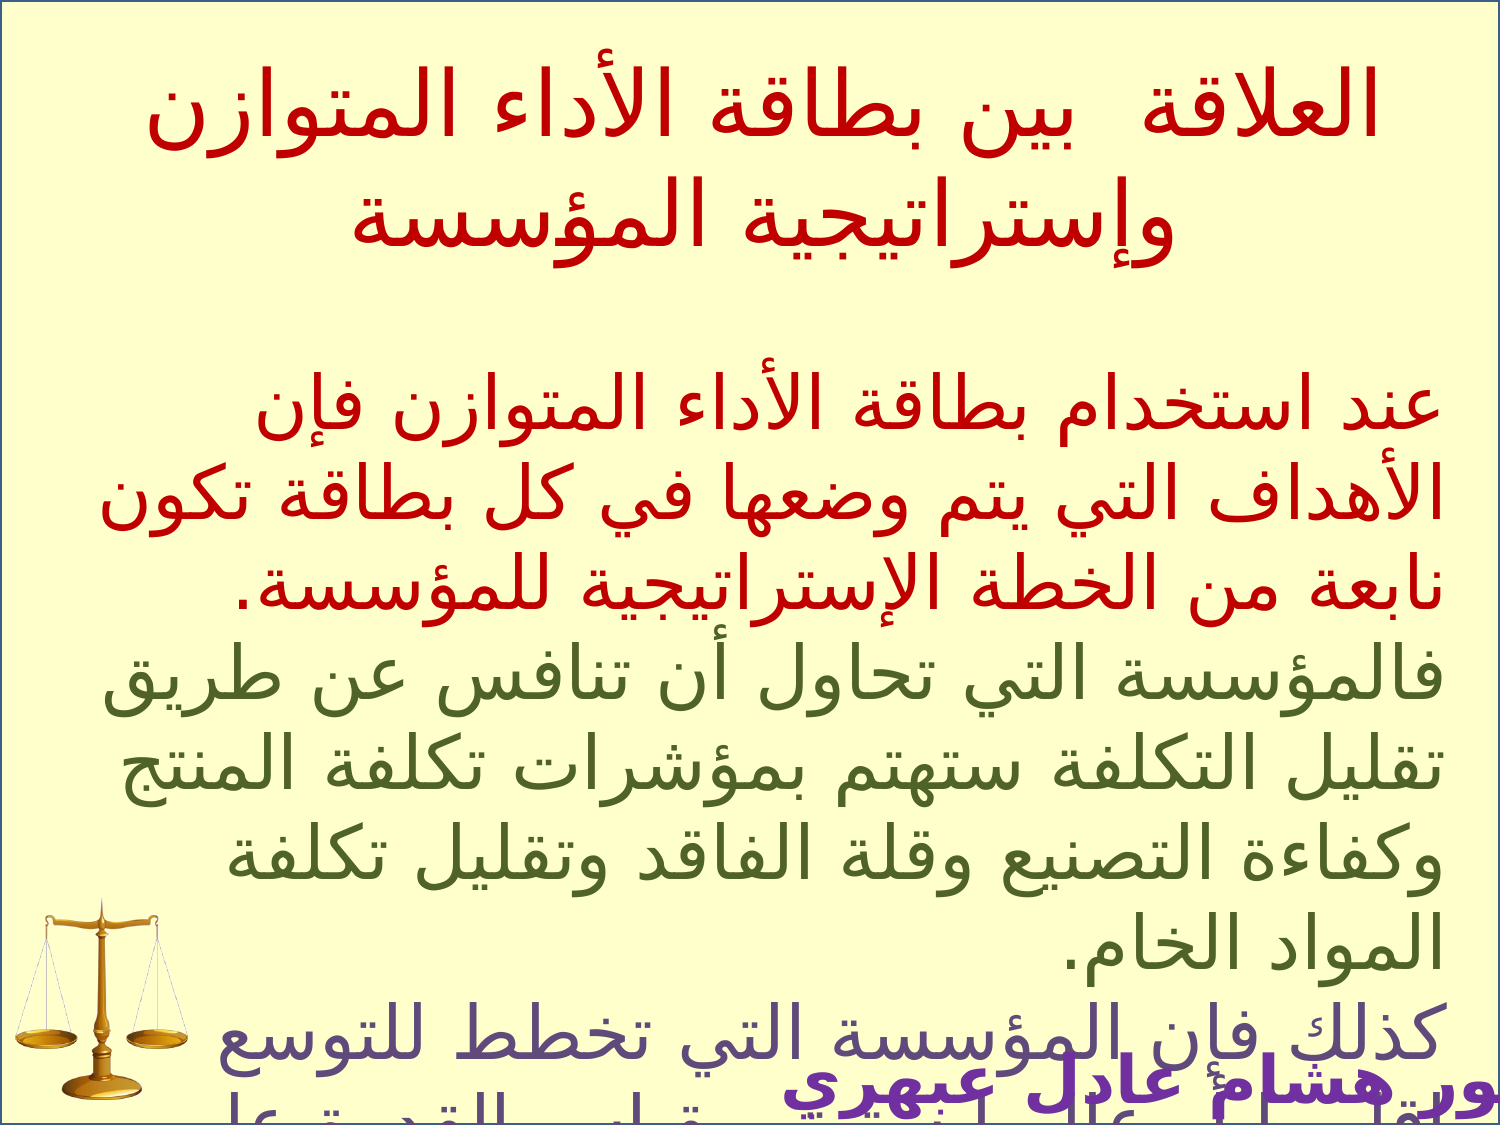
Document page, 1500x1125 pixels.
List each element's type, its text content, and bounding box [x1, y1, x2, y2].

picture [15, 895, 188, 1101]
text_box العلاقة بين بطاقة الأداء المتوازن وإستراتيجية المؤسسة عند استخدام بطاقة الأداء المتوازن فإن الأهداف التي يتم وضعها في كل بطاقة تكون نابعة من الخطة الإستراتيجية للمؤسسة. فالمؤسسة التي تحاول أن تنافس عن طريق تقليل التكلفة ستهتم بمؤشرات تكلفة المنتج وكفاءة التصنيع وقلة الفاقد وتقليل تكلفة المواد الخام. كذلك فإن المؤسسة التي تخطط للتوسع إقليميا أو عالميا ستهتم بقياس القدرة على اكتشاف والدخول إلى أسواق جديدة والقدرة على تلبية احتياجات عملاء جدد في مدن أو دول جديدة. وبهذه الطريقة تصبح بطاقة الأداء المتوازن وسيلة لتحقيق إستراتيجية المؤسسة. [37, 37, 1463, 1125]
text_box [0, 0, 1500, 1125]
text_box الدكتور هشام عادل عبهري [765, 1029, 1500, 1124]
